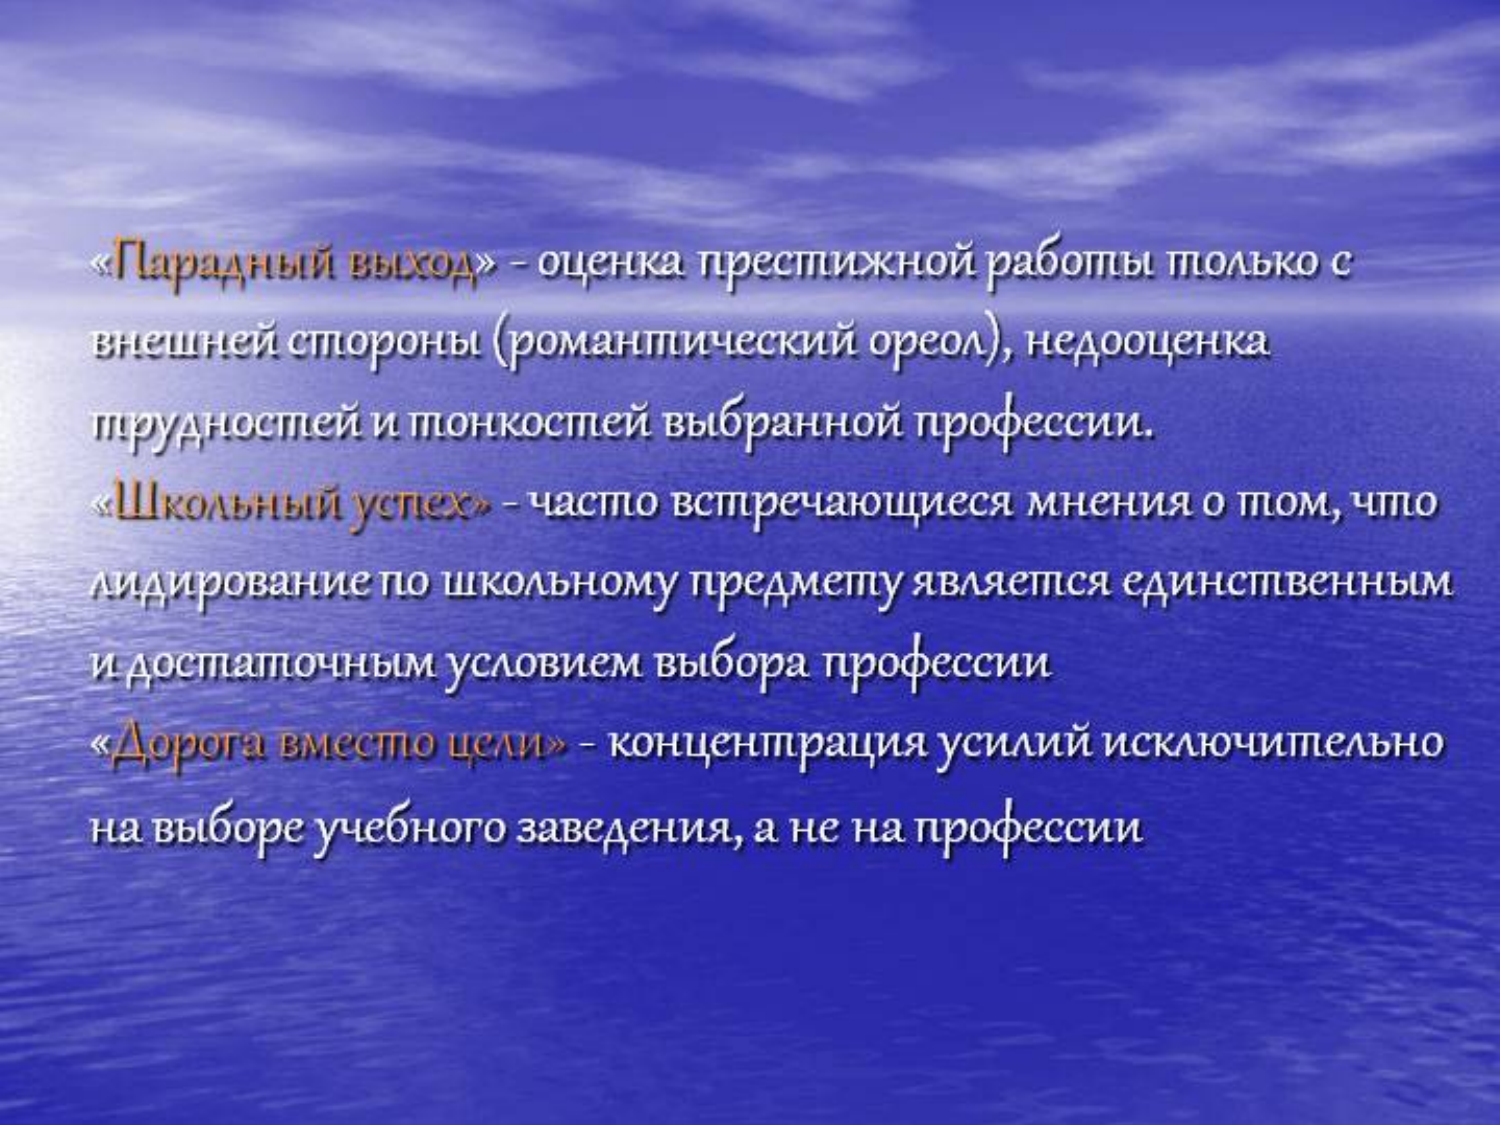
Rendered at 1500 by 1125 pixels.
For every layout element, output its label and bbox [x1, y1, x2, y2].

list [0, 0, 1500, 1125]
